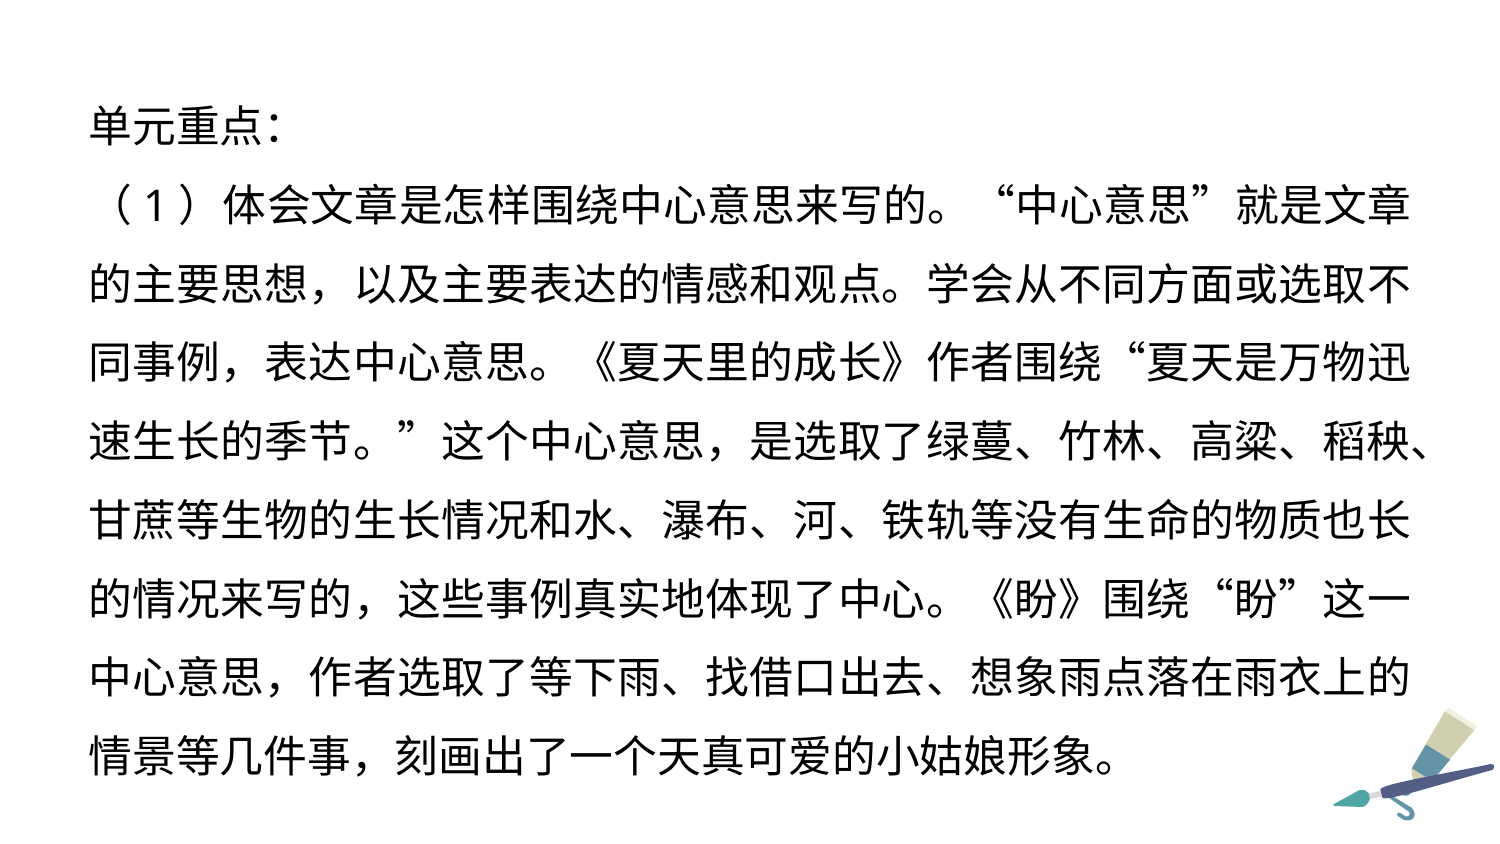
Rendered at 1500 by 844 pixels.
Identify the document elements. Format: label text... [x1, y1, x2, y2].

text_box 单元重点： （1）体会文章是怎样围绕中心意思来写的。“中心意思”就是文章的主要思想，以及主要表达的情感和观点。学会从不同方面或选取不同事例，表达中心意思。《夏天里的成长》作者围绕“夏天是万物迅速生长的季节。”这个中心意思，是选取了绿蔓、竹林、高粱、稻秧、甘蔗等生物的生长情况和水、瀑布、河、铁轨等没有生命的物质也长的情况来写的，这些事例真实地体现了中心。《盼》围绕“盼”这一中心意思，作者选取了等下雨、找借口出去、想象雨点落在雨衣上的情景等几件事，刻画出了一个天真可爱的小姑娘形象。 [28, 65, 1427, 789]
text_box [1358, 708, 1481, 844]
